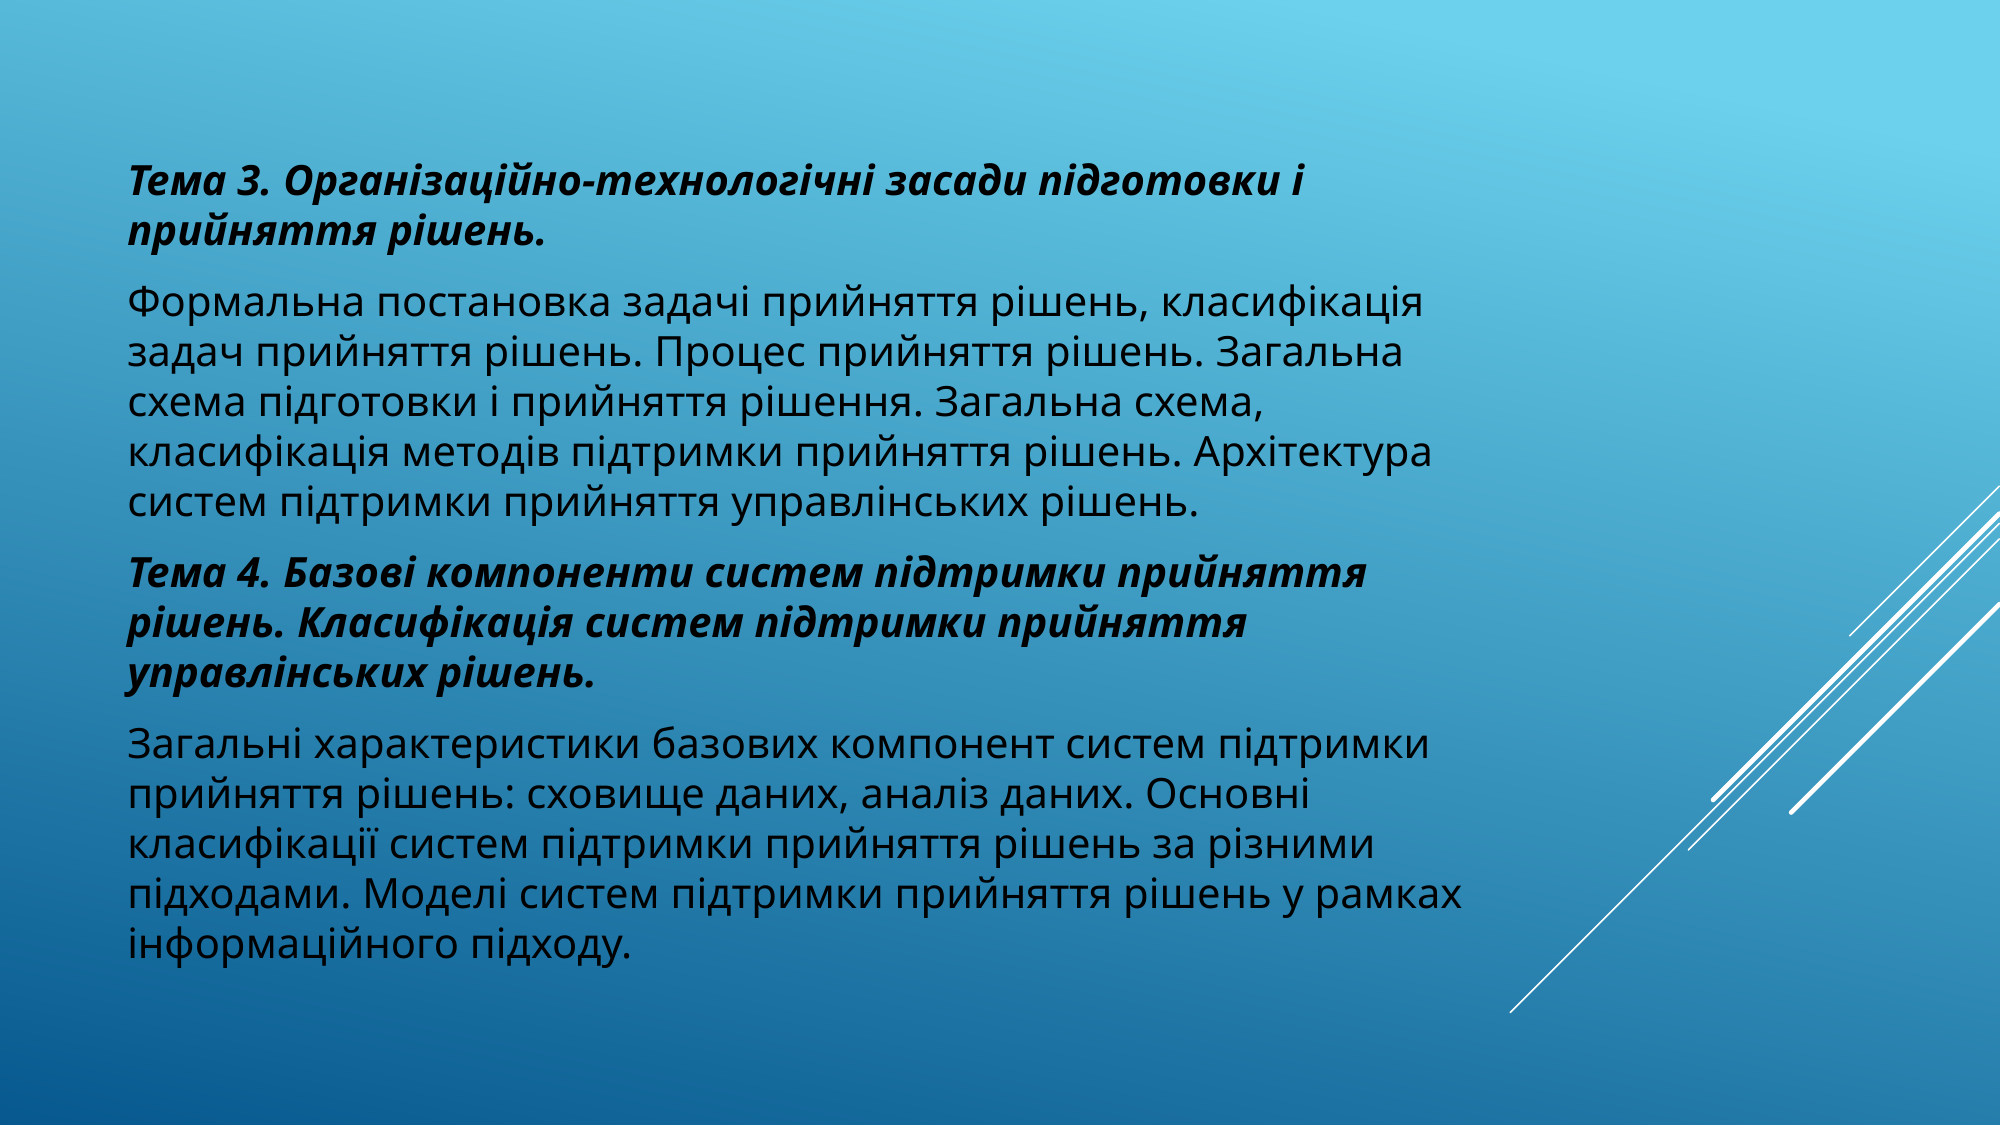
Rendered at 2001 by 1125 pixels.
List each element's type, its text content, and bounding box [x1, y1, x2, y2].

list Тема 3. Організаційно-технологічні засади підготовки і прийняття рішень. Формальна постановка задачі прийняття рішень, класифікація задач прийняття рішень. Процес прийняття рішень. Загальна схема підготовки і прийняття рішення. Загальна схема, класифікація методів підтримки прийняття рішень. Архітектура систем підтримки прийняття управлінських рішень. Тема 4. Базові компоненти систем підтримки прийняття рішень. Класифікація систем підтримки прийняття управлінських рішень. Загальні характеристики базових компонент систем підтримки прийняття рішень: сховище даних, аналіз даних. Основні класифікації систем підтримки прийняття рішень за різними підходами. Моделі систем підтримки прийняття рішень у рамках інформаційного підходу. [112, 112, 1513, 1008]
